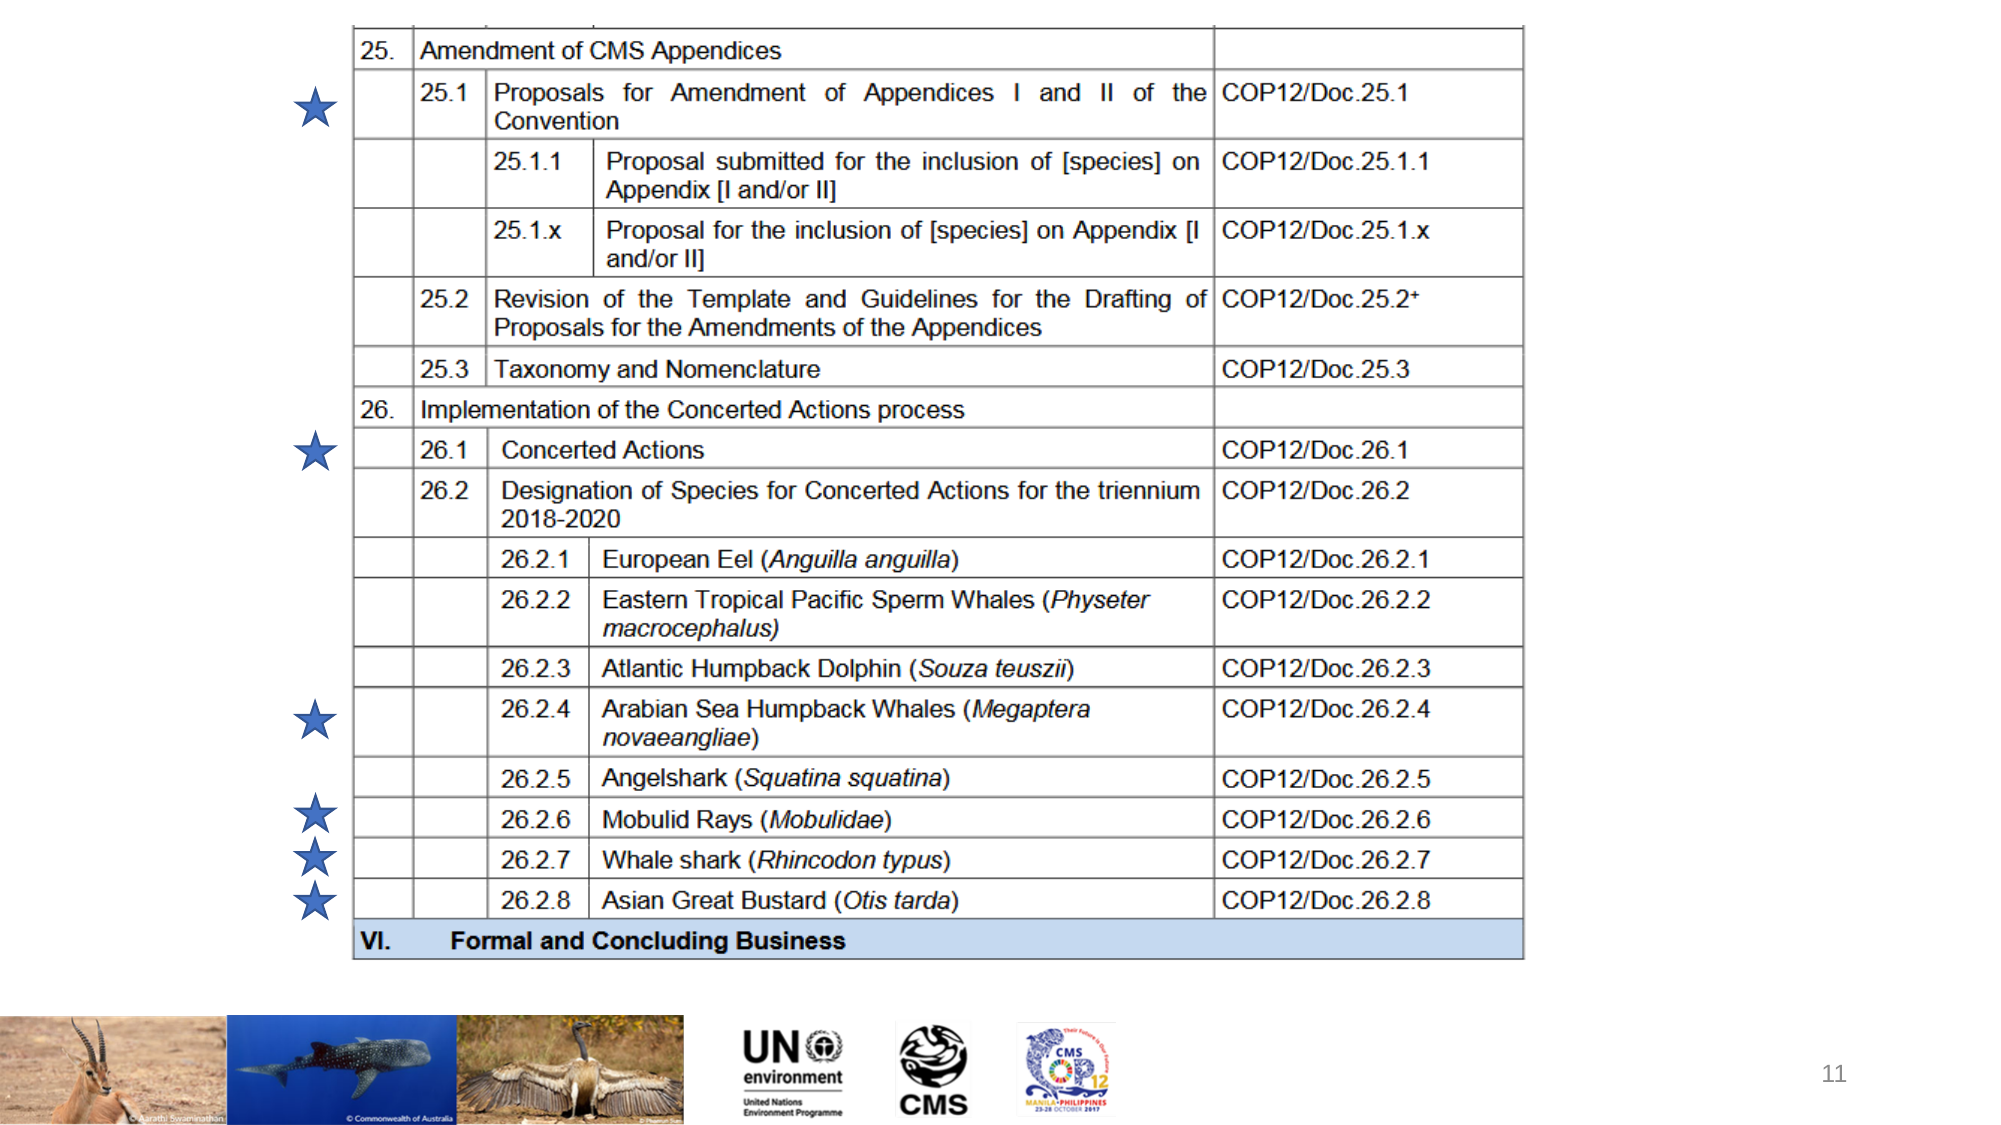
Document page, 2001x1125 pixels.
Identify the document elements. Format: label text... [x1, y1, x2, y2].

text_box [293, 429, 338, 471]
text_box [292, 835, 338, 877]
slide_number 11 [1412, 1042, 1863, 1103]
text_box [293, 792, 338, 834]
text_box [292, 698, 338, 740]
text_box [292, 879, 338, 921]
picture [0, 1011, 1116, 1125]
text_box [293, 85, 338, 128]
picture [349, 25, 1539, 973]
